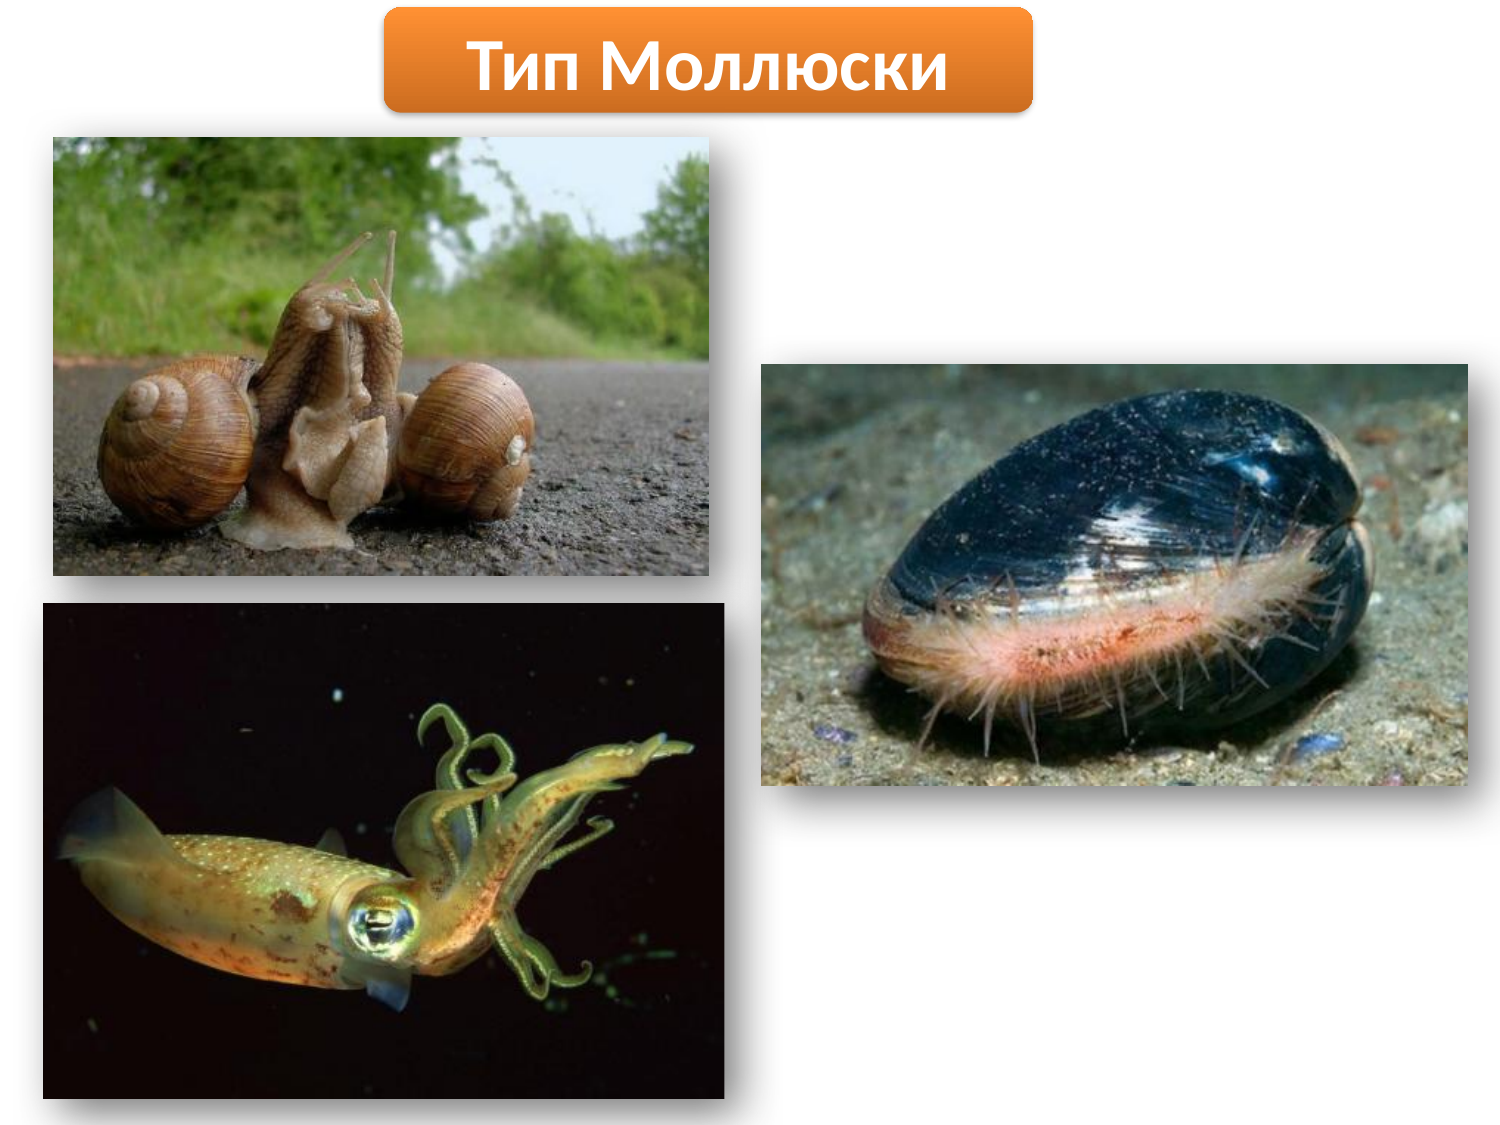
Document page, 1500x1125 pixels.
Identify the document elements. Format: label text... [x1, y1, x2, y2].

picture [761, 364, 1468, 787]
picture [52, 136, 709, 576]
text_box Тип Моллюски [383, 7, 1034, 113]
picture [42, 603, 725, 1099]
